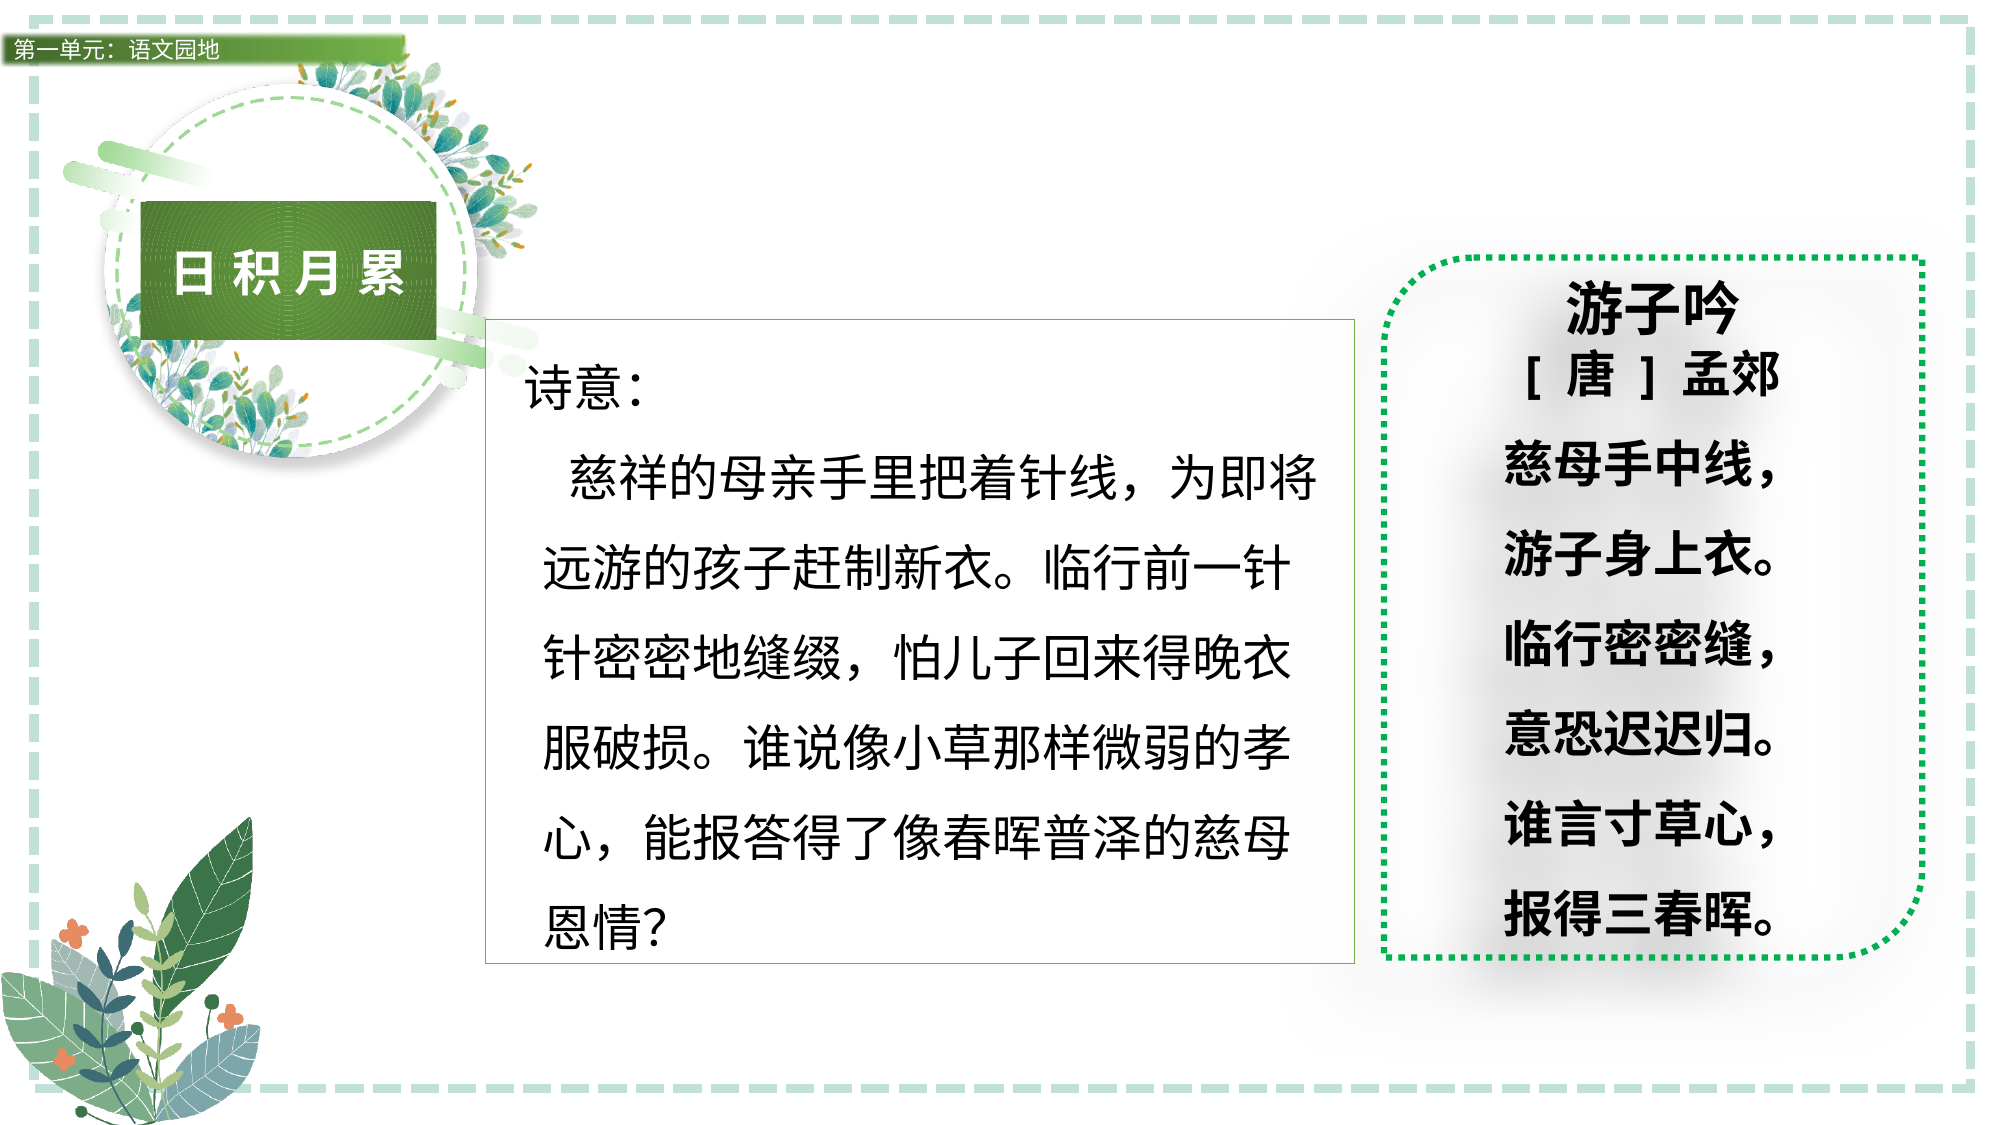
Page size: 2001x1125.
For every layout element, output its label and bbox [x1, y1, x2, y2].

picture [0, 797, 318, 1125]
picture [4, 0, 600, 542]
text_box [0, 0, 2000, 1117]
